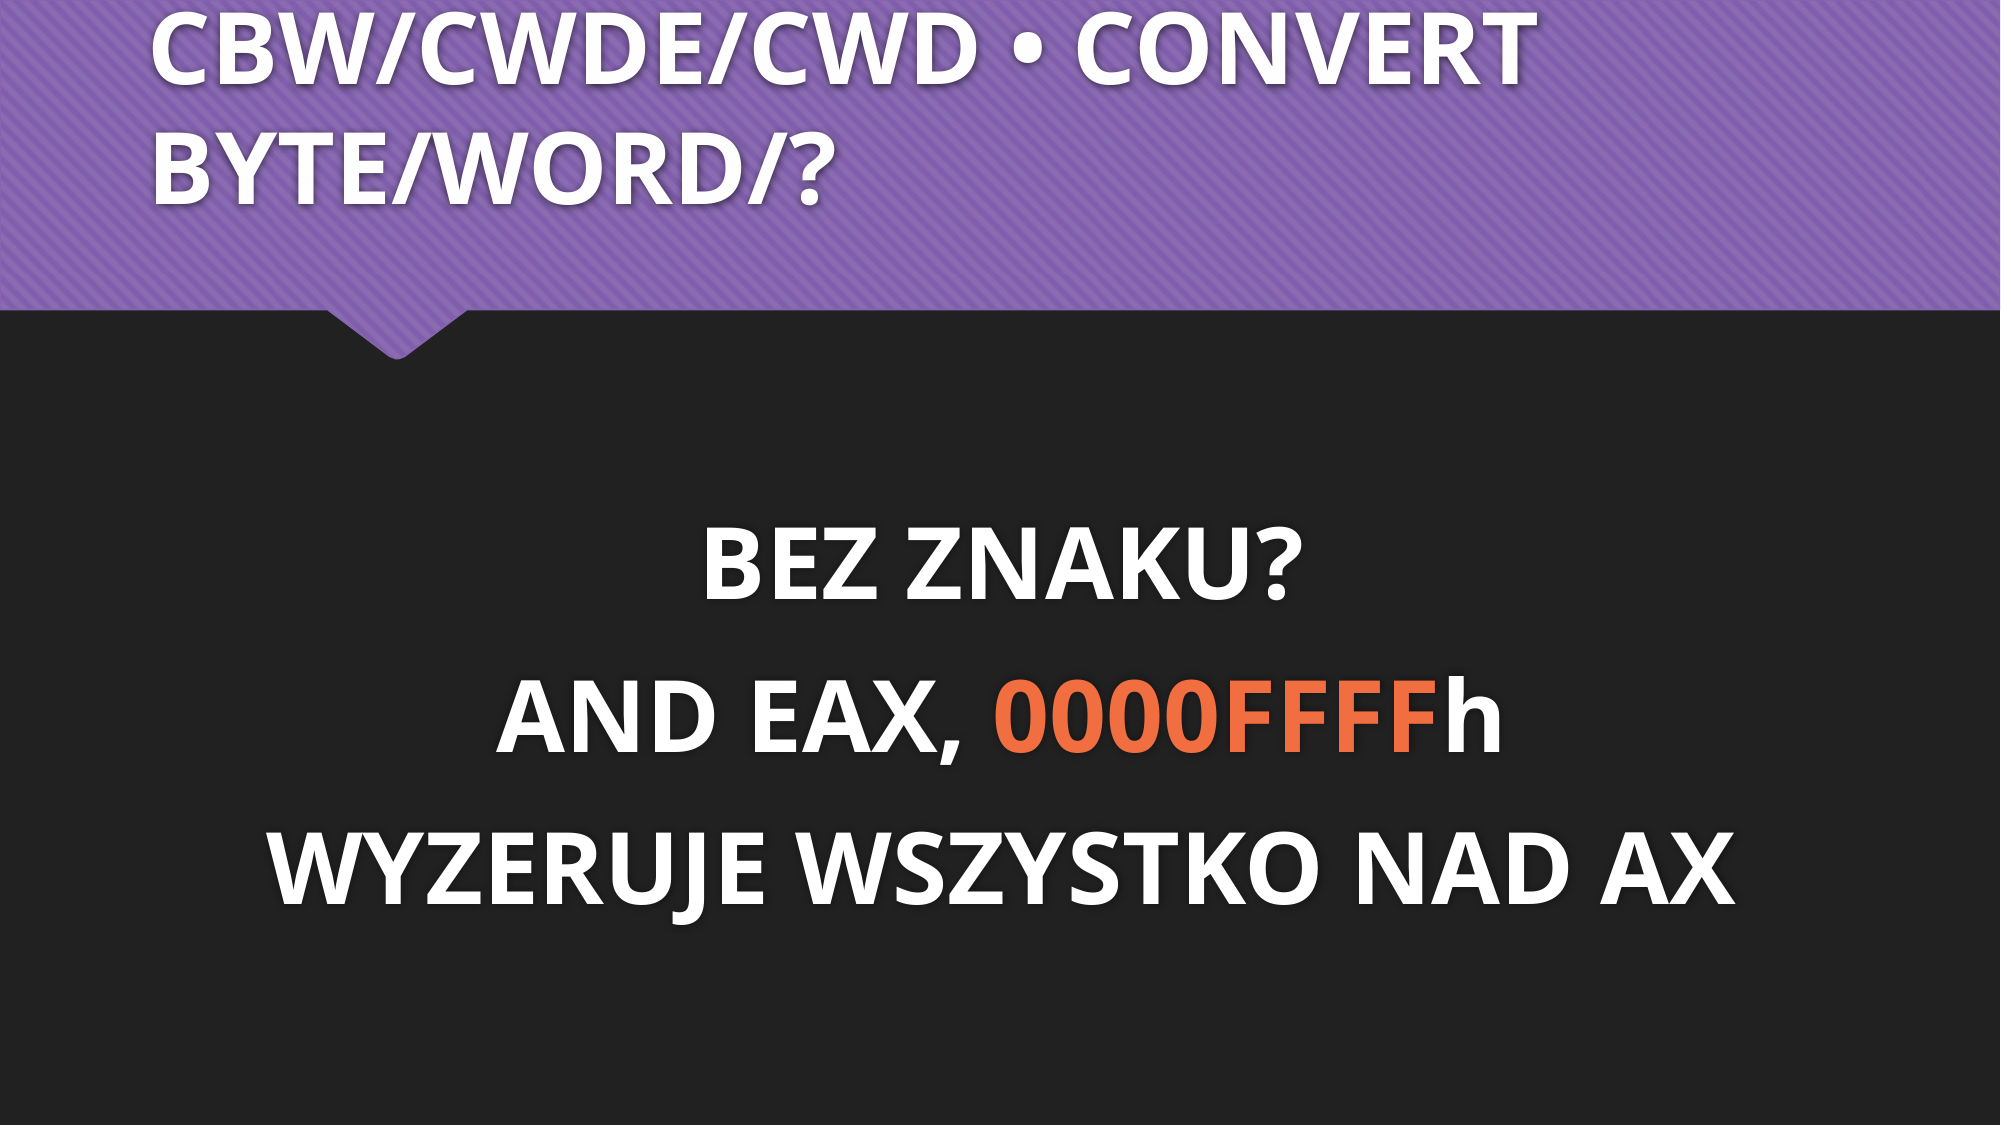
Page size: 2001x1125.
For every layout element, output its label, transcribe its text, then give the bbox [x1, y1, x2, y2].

title CBW/CWDE/CWD • CONVERT BYTE/WORD/? [132, 73, 1868, 233]
list BEZ ZNAKU? AND EAX, 0000FFFFh WYZERUJE WSZYSTKO NAD AX [84, 364, 1919, 1060]
